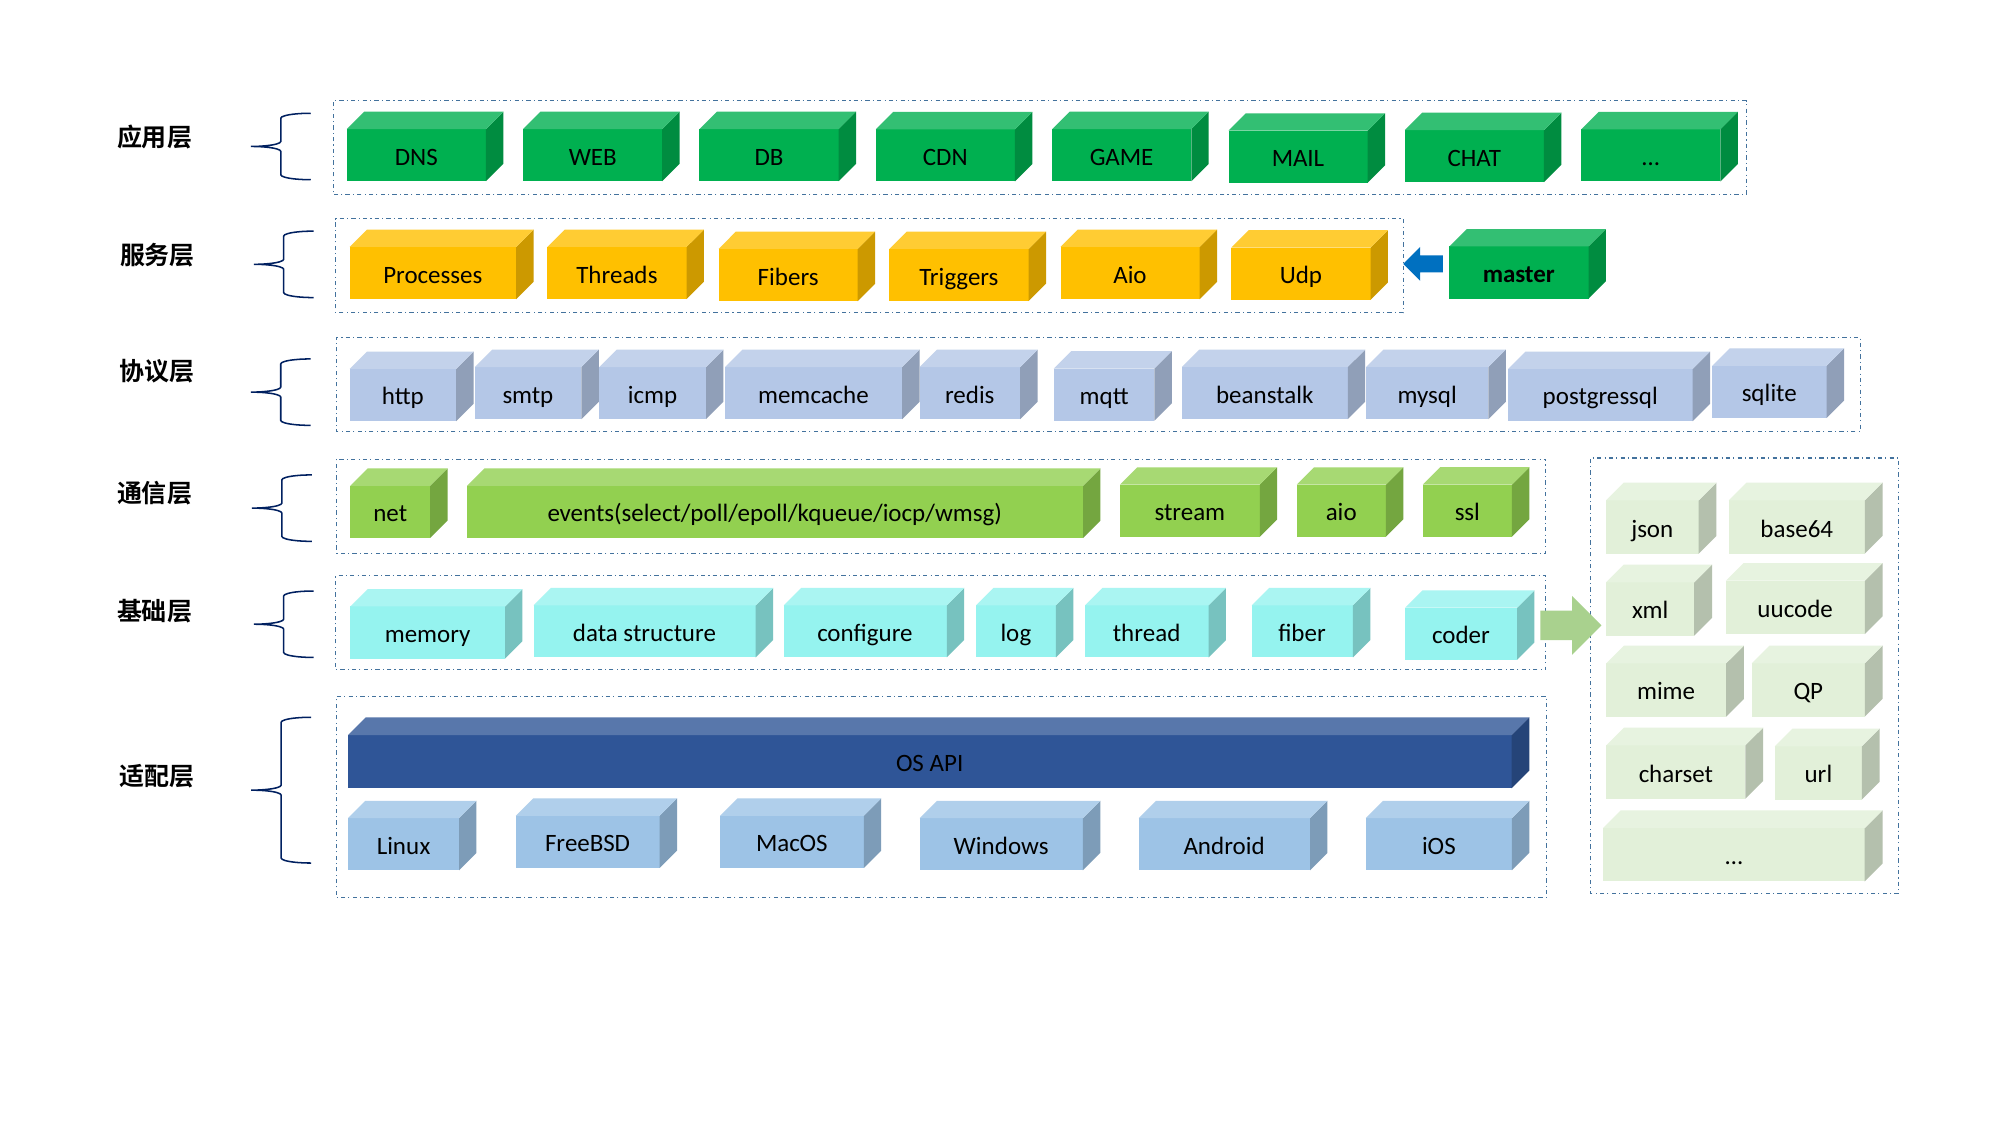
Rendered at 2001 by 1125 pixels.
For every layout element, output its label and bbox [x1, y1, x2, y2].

text_box [102, 100, 1899, 898]
